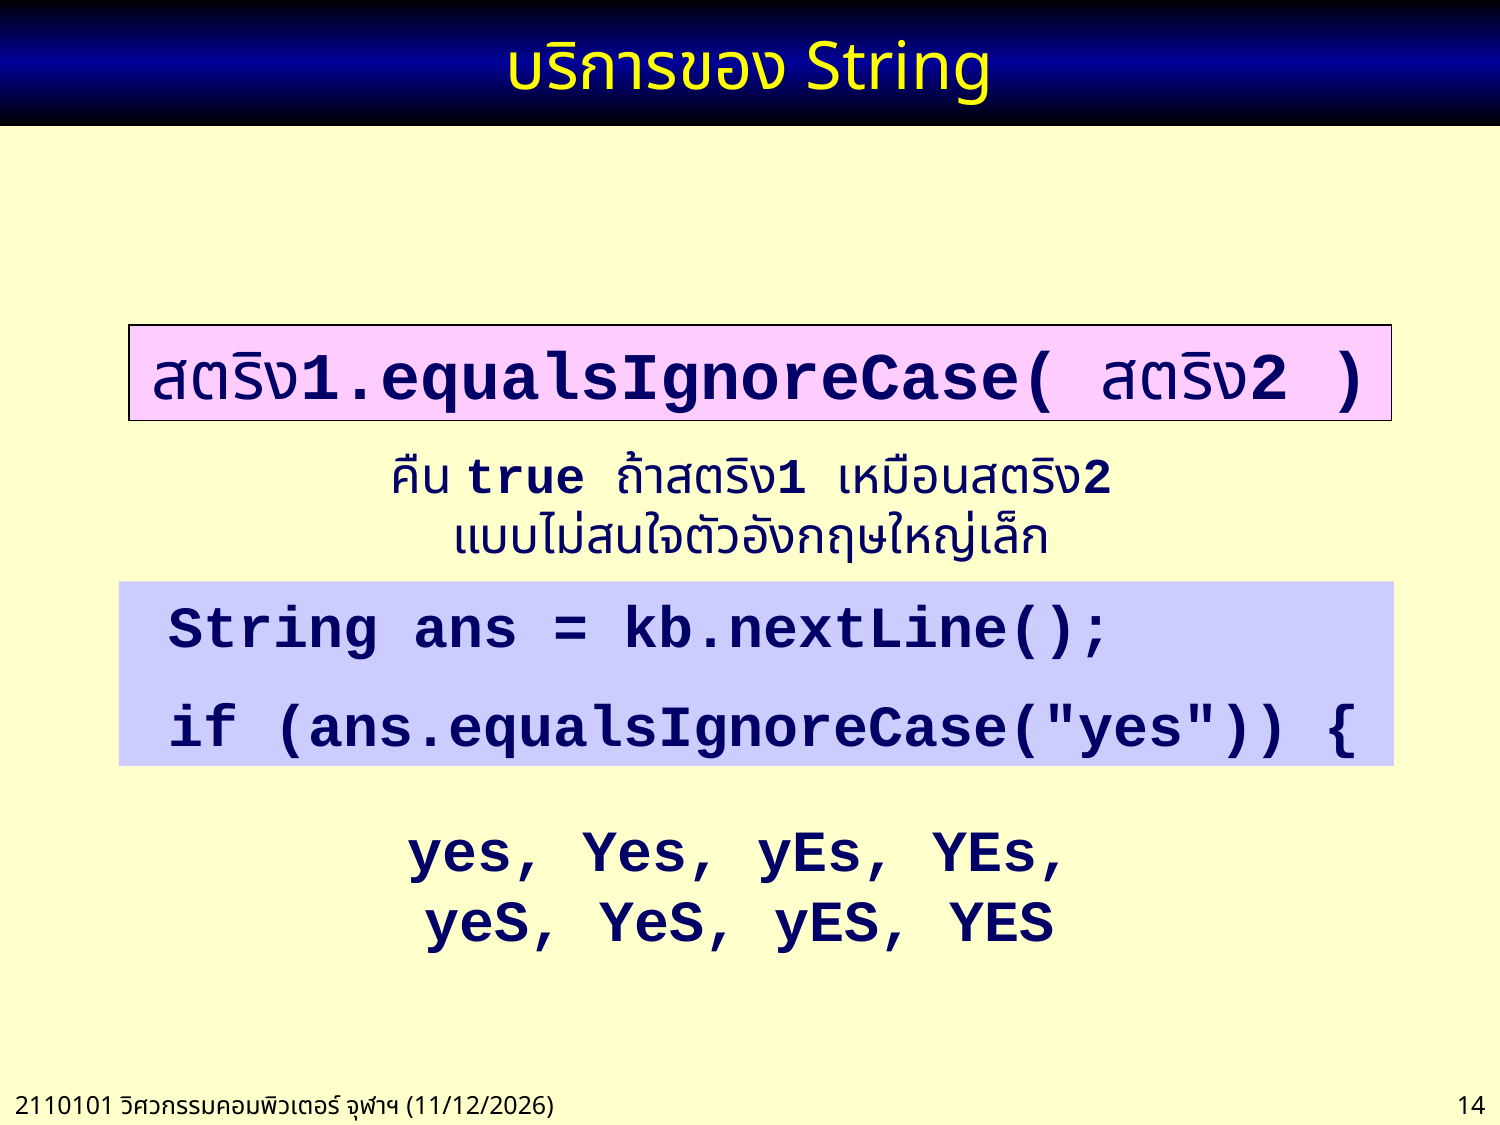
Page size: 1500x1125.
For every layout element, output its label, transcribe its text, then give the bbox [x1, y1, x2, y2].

title บริการของ String [0, 0, 1500, 126]
text_box คืน true ถ้าสตริง1 เหมือนสตริง2 แบบไม่สนใจตัวอังกฤษใหญ่เล็ก [296, 435, 1207, 571]
text_box yes, Yes, yEs, YEs, yeS, YeS, yES, YES [359, 805, 1121, 961]
text_box สตริง1.equalsIgnoreCase( สตริง2 ) [129, 325, 1392, 421]
text_box String ans = kb.nextLine(); if (ans.equalsIgnoreCase("yes")) { [118, 581, 1394, 766]
